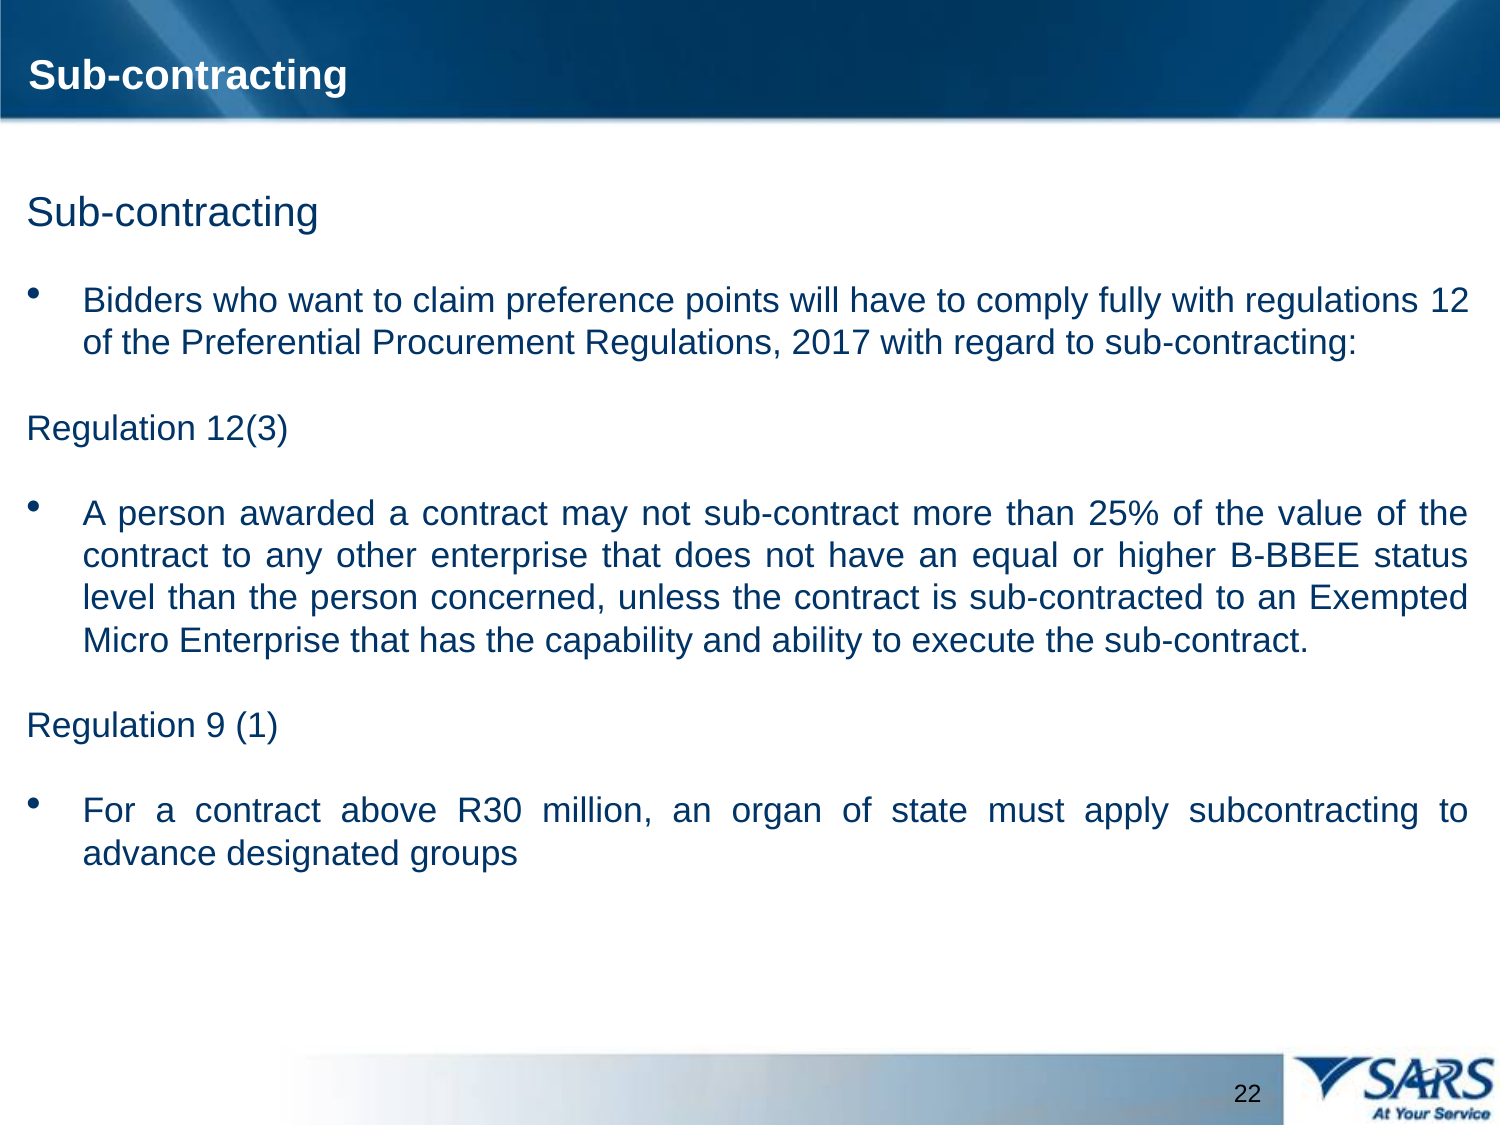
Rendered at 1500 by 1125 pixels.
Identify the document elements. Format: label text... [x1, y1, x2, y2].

picture [0, 0, 1500, 1125]
text_box 22 [1218, 1069, 1302, 1119]
list Sub-contracting Bidders who want to claim preference points will have to comply fully with regulations 12 of the Preferential Procurement Regulations, 2017 with regard to sub-contracting: Regulation 12(3) A person awarded a contract may not sub-contract more than 25% of the value of the contract to any other enterprise that does not have an equal or higher B-BBEE status level than the person concerned, unless the contract is sub-contracted to an Exempted Micro Enterprise that has the capability and ability to execute the sub-contract. Regulation 9 (1) For a contract above R30 million, an organ of state must apply subcontracting to advance designated groups [25, 141, 1470, 973]
title Sub-contracting [28, 55, 1481, 99]
